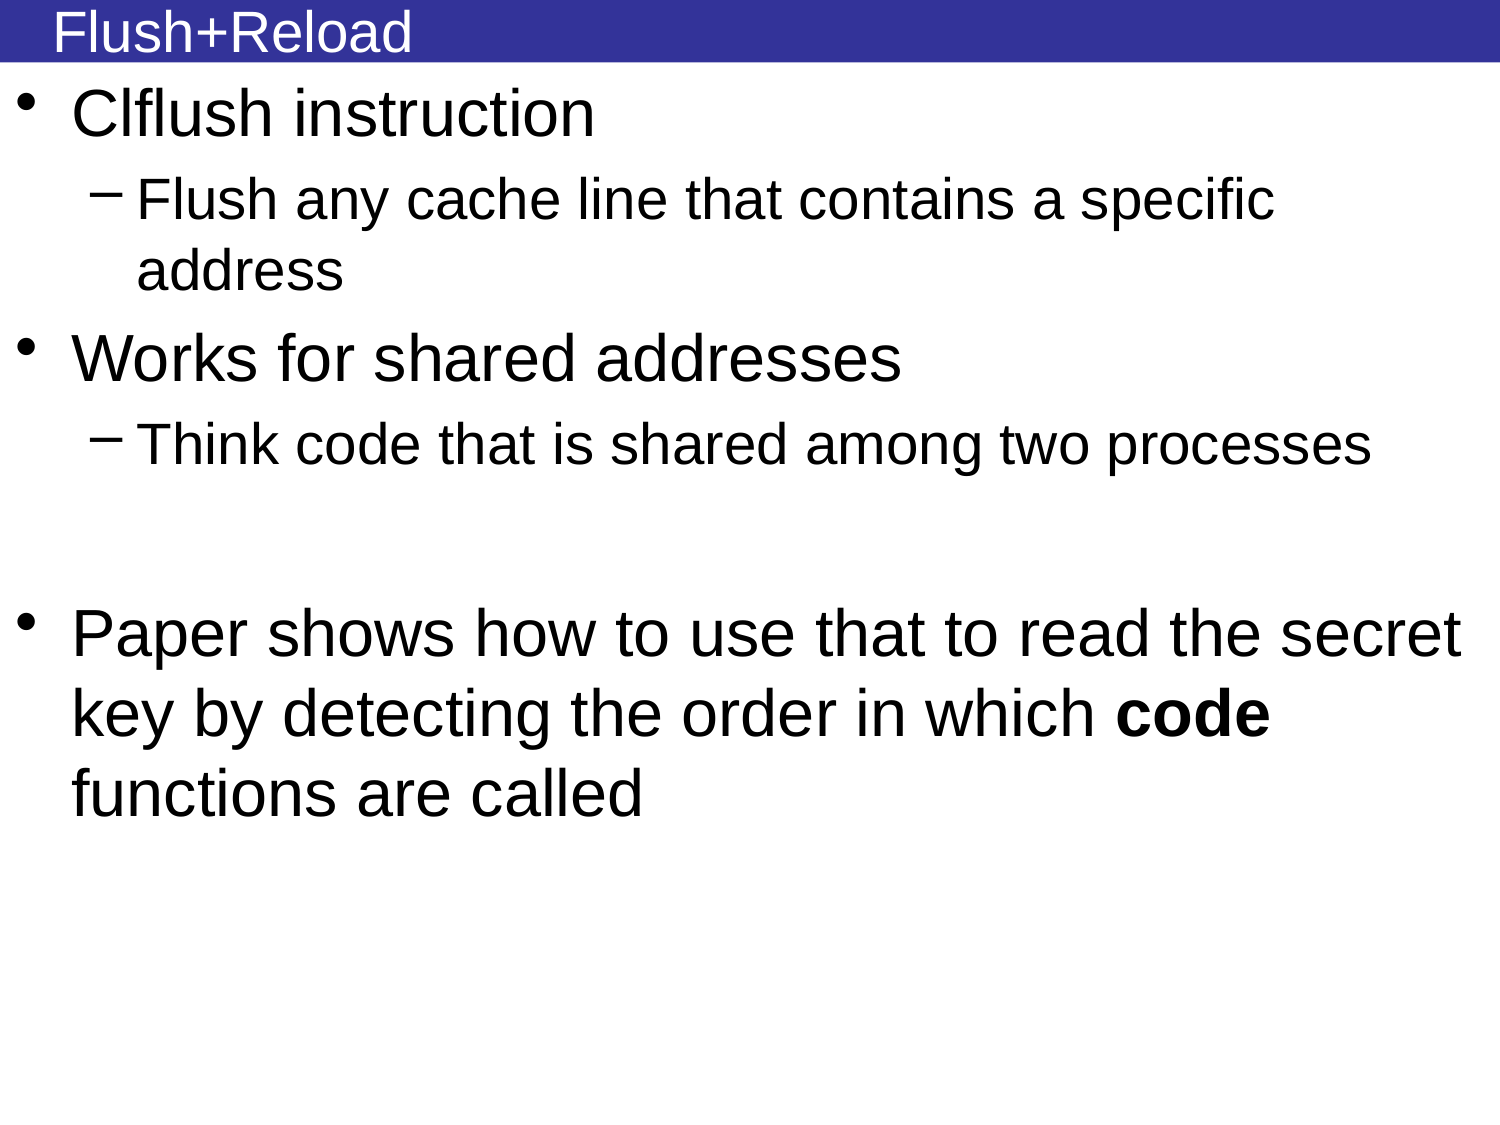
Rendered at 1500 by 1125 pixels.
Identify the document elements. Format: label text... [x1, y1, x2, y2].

title Flush+Reload [37, 7, 1426, 51]
list Clflush instruction Flush any cache line that contains a specific address Works for shared addresses Think code that is shared among two processes Paper shows how to use that to read the secret key by detecting the order in which code functions are called [0, 62, 1500, 1125]
